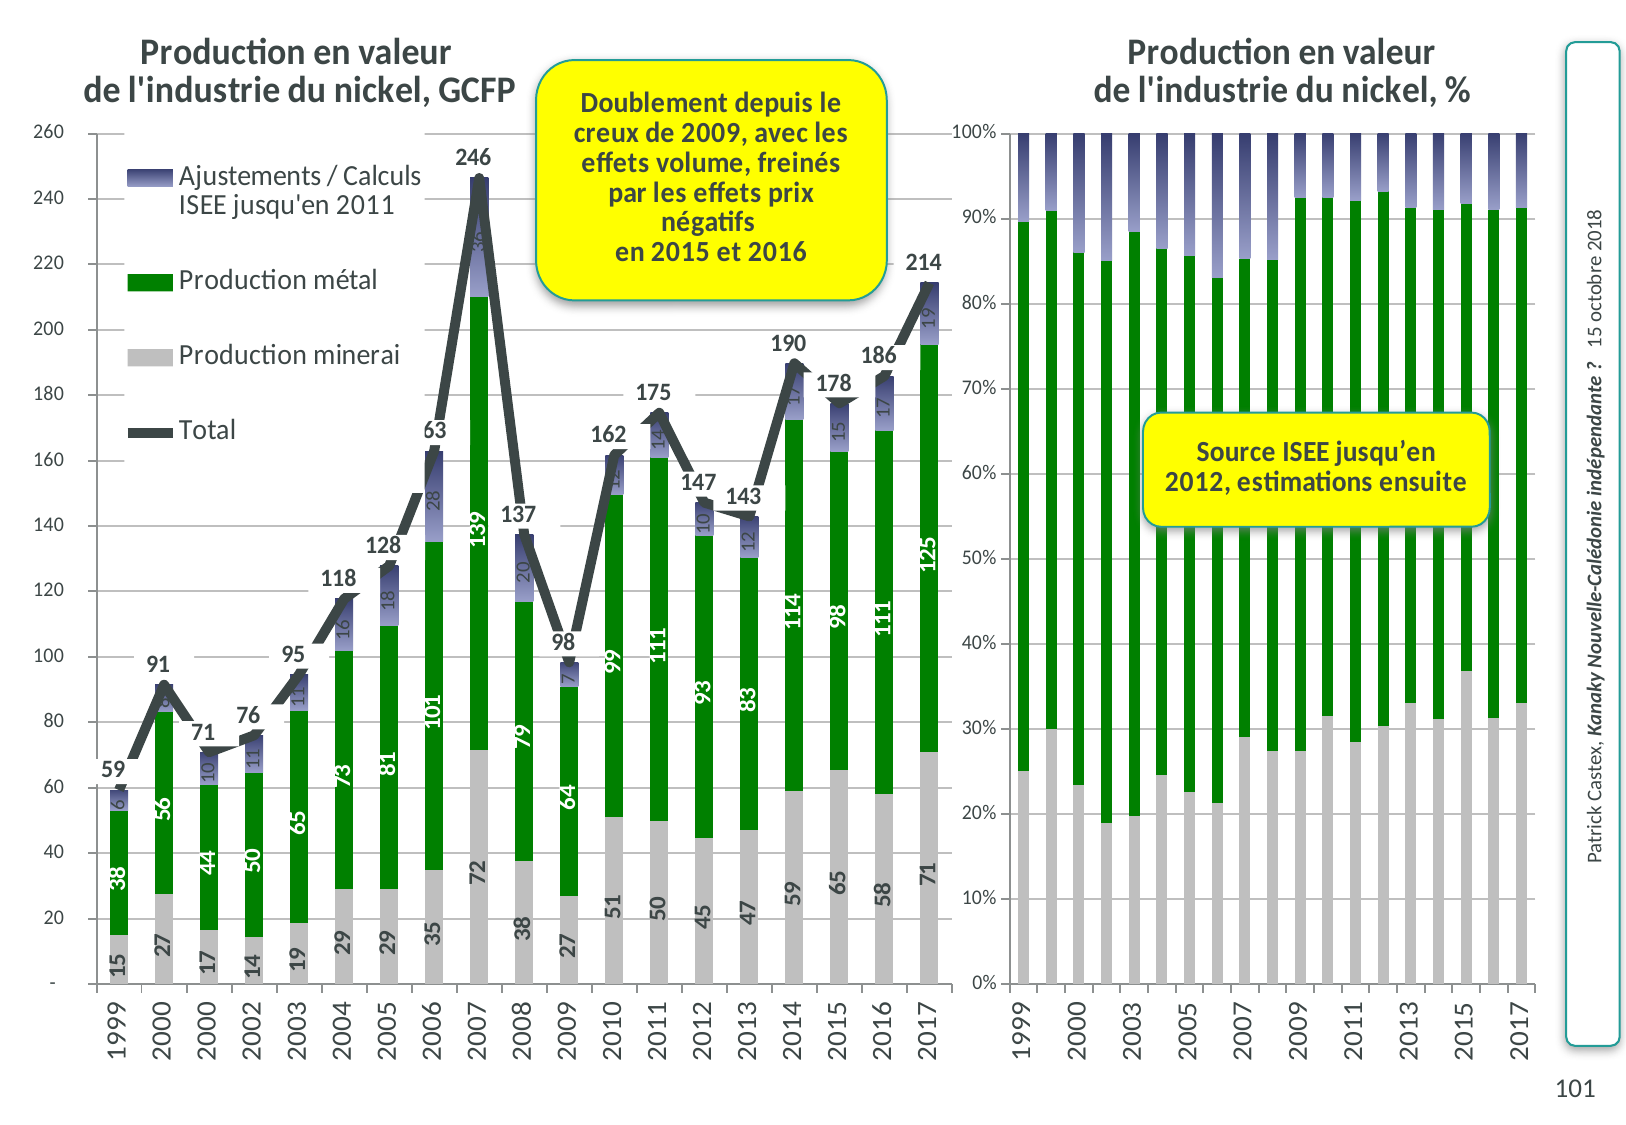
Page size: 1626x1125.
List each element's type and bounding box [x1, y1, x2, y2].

chart [23, 24, 1537, 1109]
